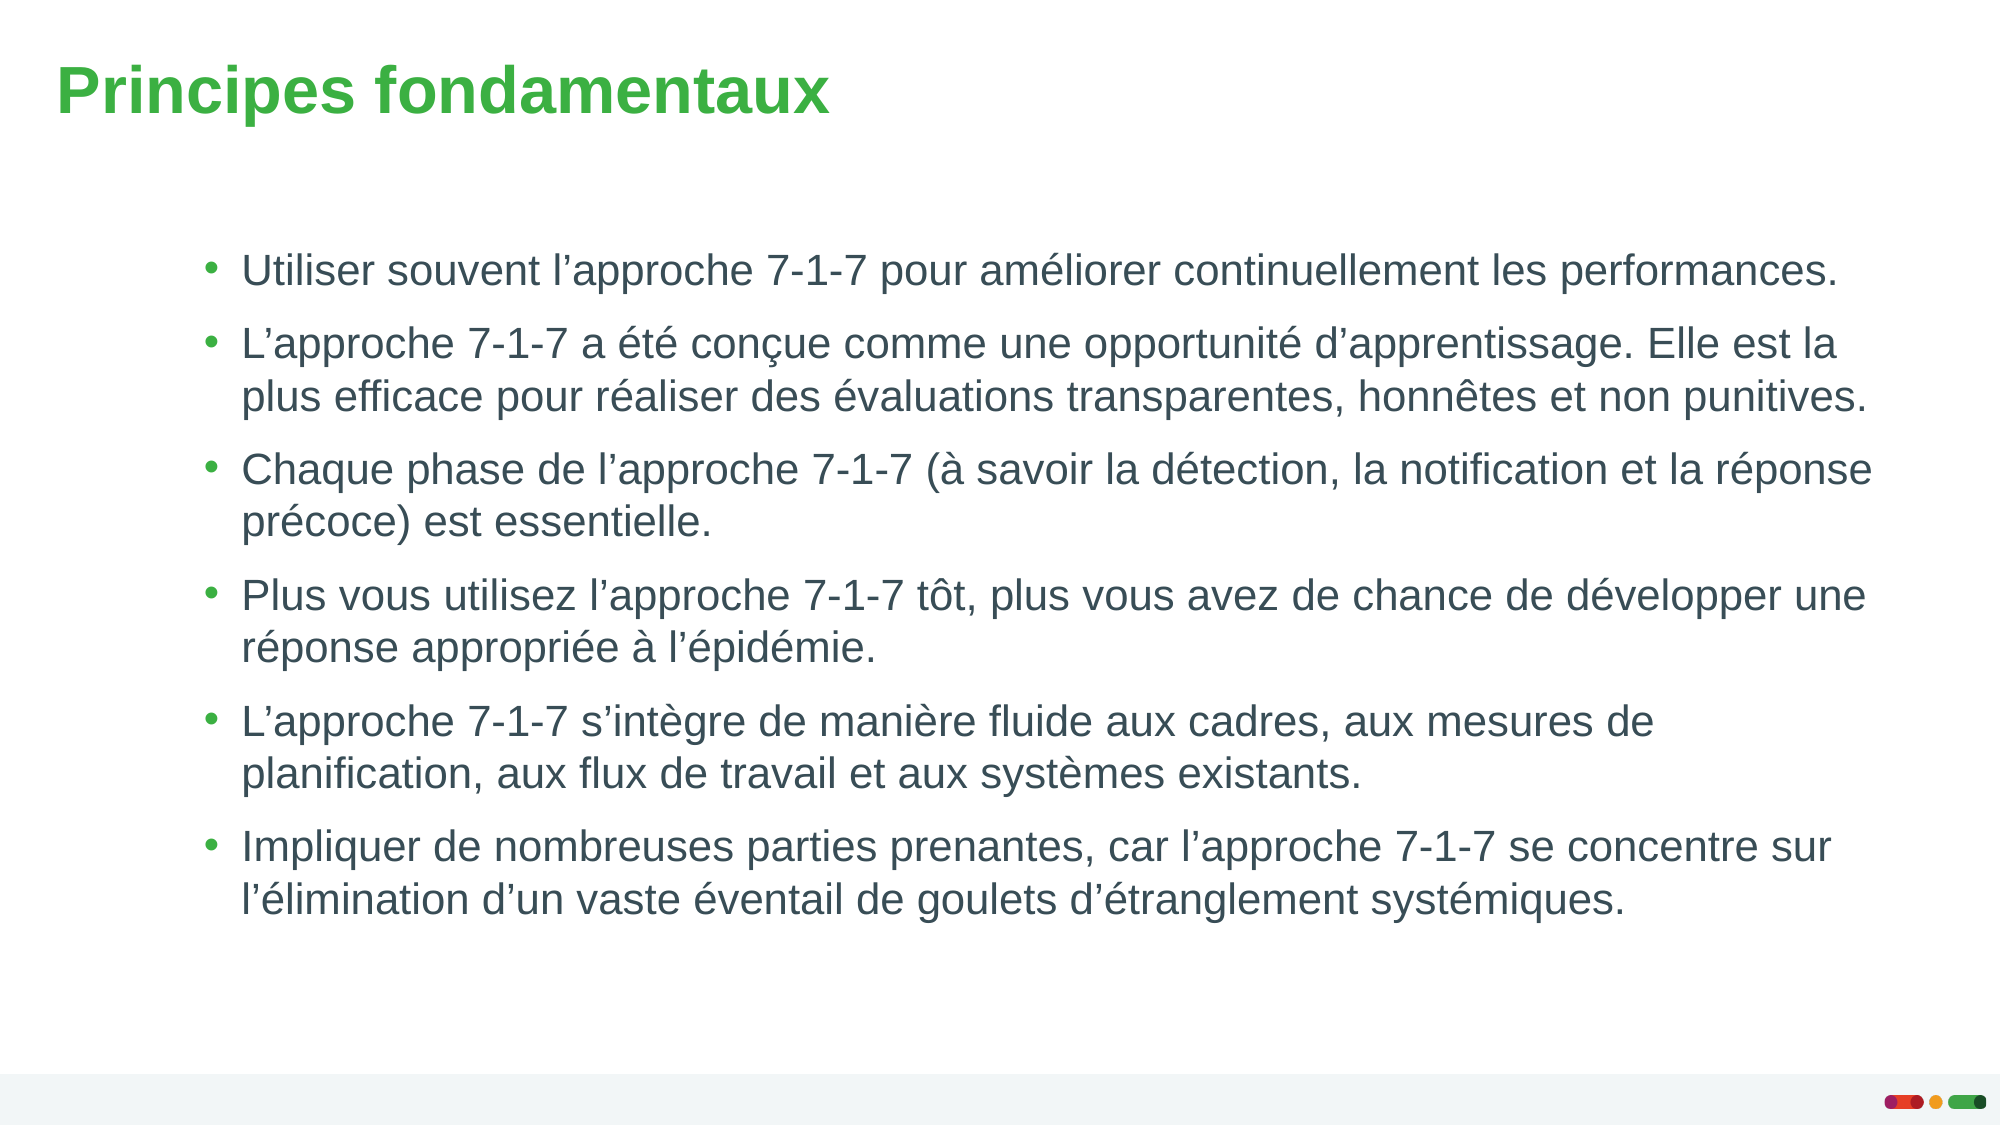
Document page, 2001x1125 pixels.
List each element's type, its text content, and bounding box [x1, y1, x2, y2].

list Utiliser souvent l’approche 7-1-7 pour améliorer continuellement les performances. L’approche 7-1-7 a été conçue comme une opportunité d’apprentissage. Elle est la plus efficace pour réaliser des évaluations transparentes, honnêtes et non punitives. Chaque phase de l’approche 7-1-7 (à savoir la détection, la notification et la réponse précoce) est essentielle. Plus vous utilisez l’approche 7-1-7 tôt, plus vous avez de chance de développer une réponse appropriée à l’épidémie. L’approche 7-1-7 s’intègre de manière fluide aux cadres, aux mesures de planification, aux flux de travail et aux systèmes existants. Impliquer de nombreuses parties prenantes, car l’approche 7-1-7 se concentre sur l’élimination d’un vaste éventail de goulets d’étranglement systémiques. [188, 233, 1907, 1031]
title Principes fondamentaux [41, 39, 1926, 219]
